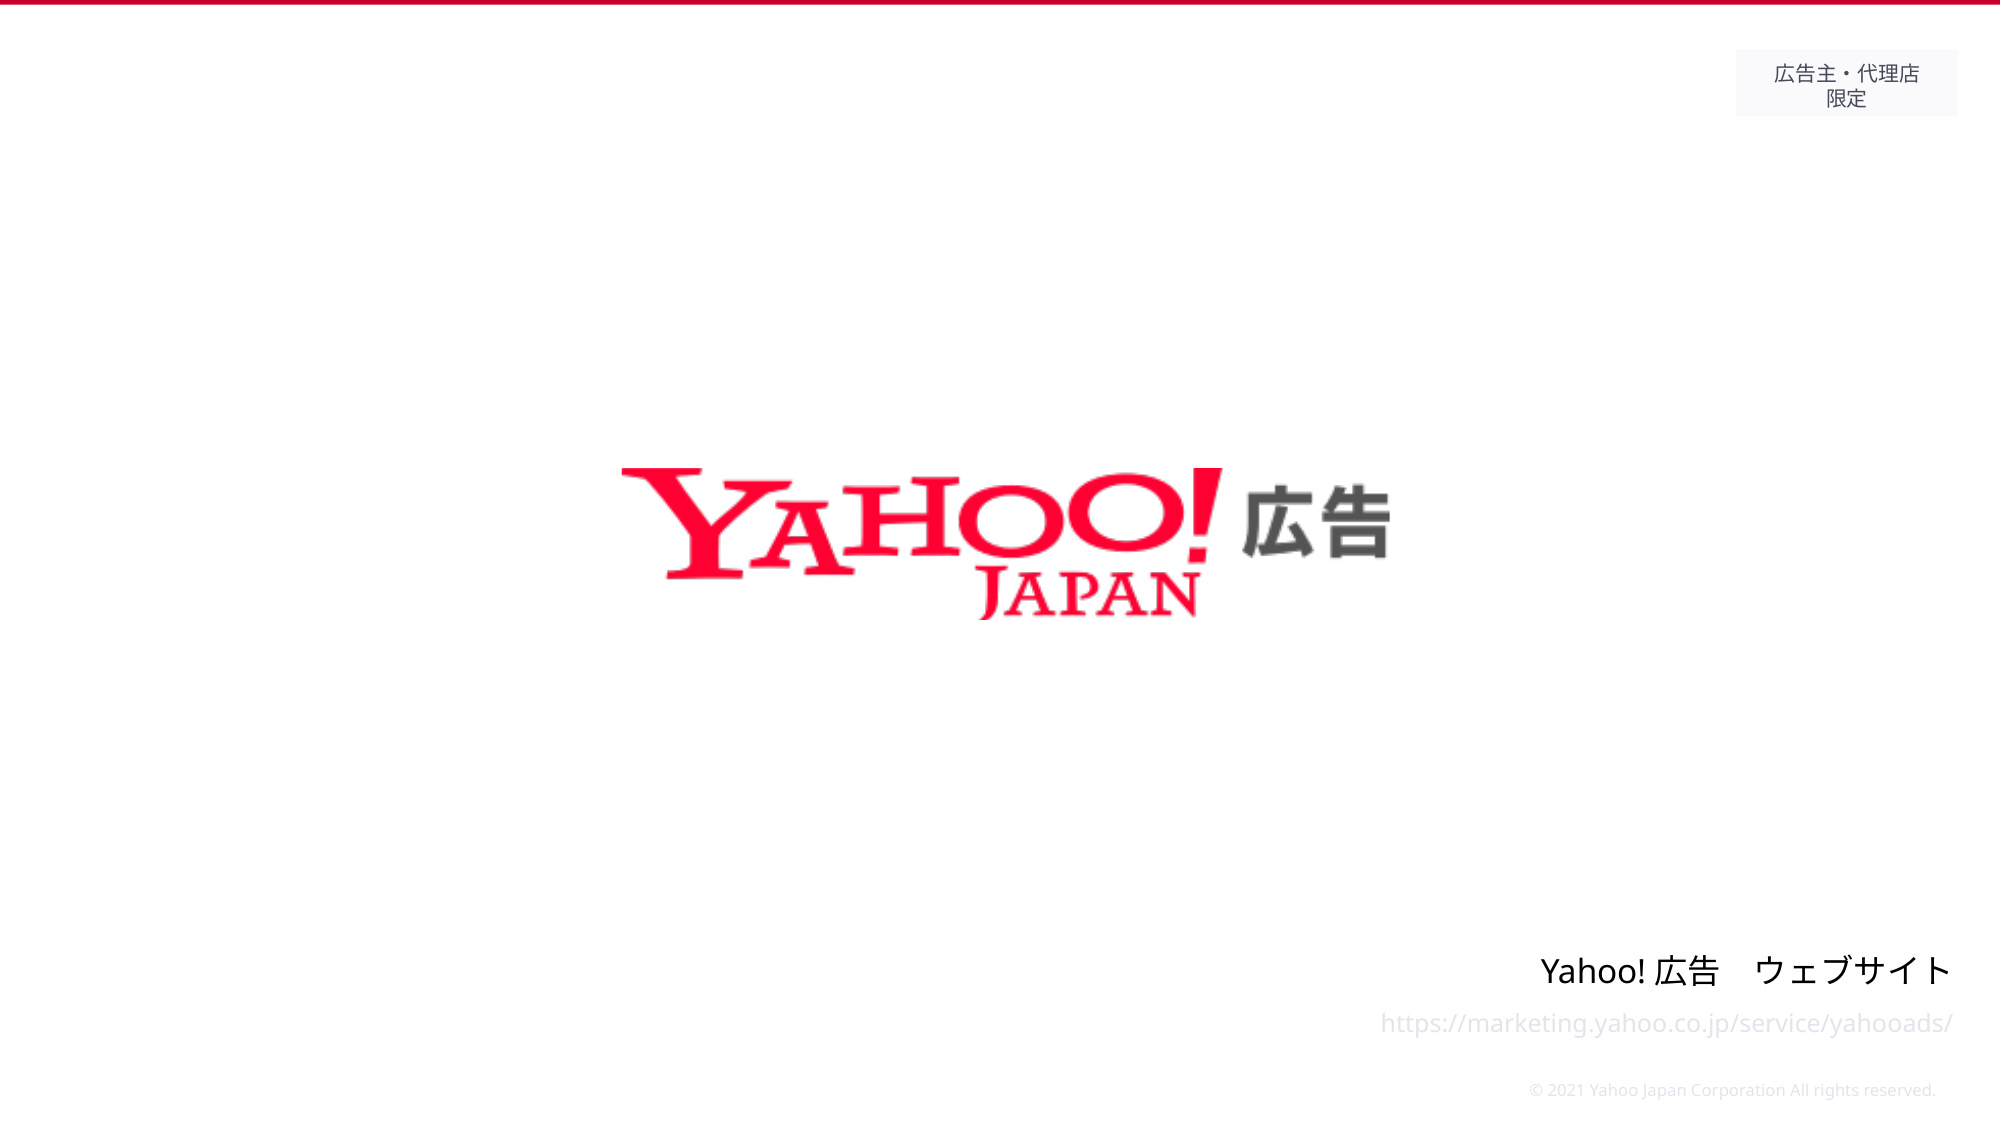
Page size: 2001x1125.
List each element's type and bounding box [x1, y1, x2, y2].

text_box [0, 0, 2000, 5]
